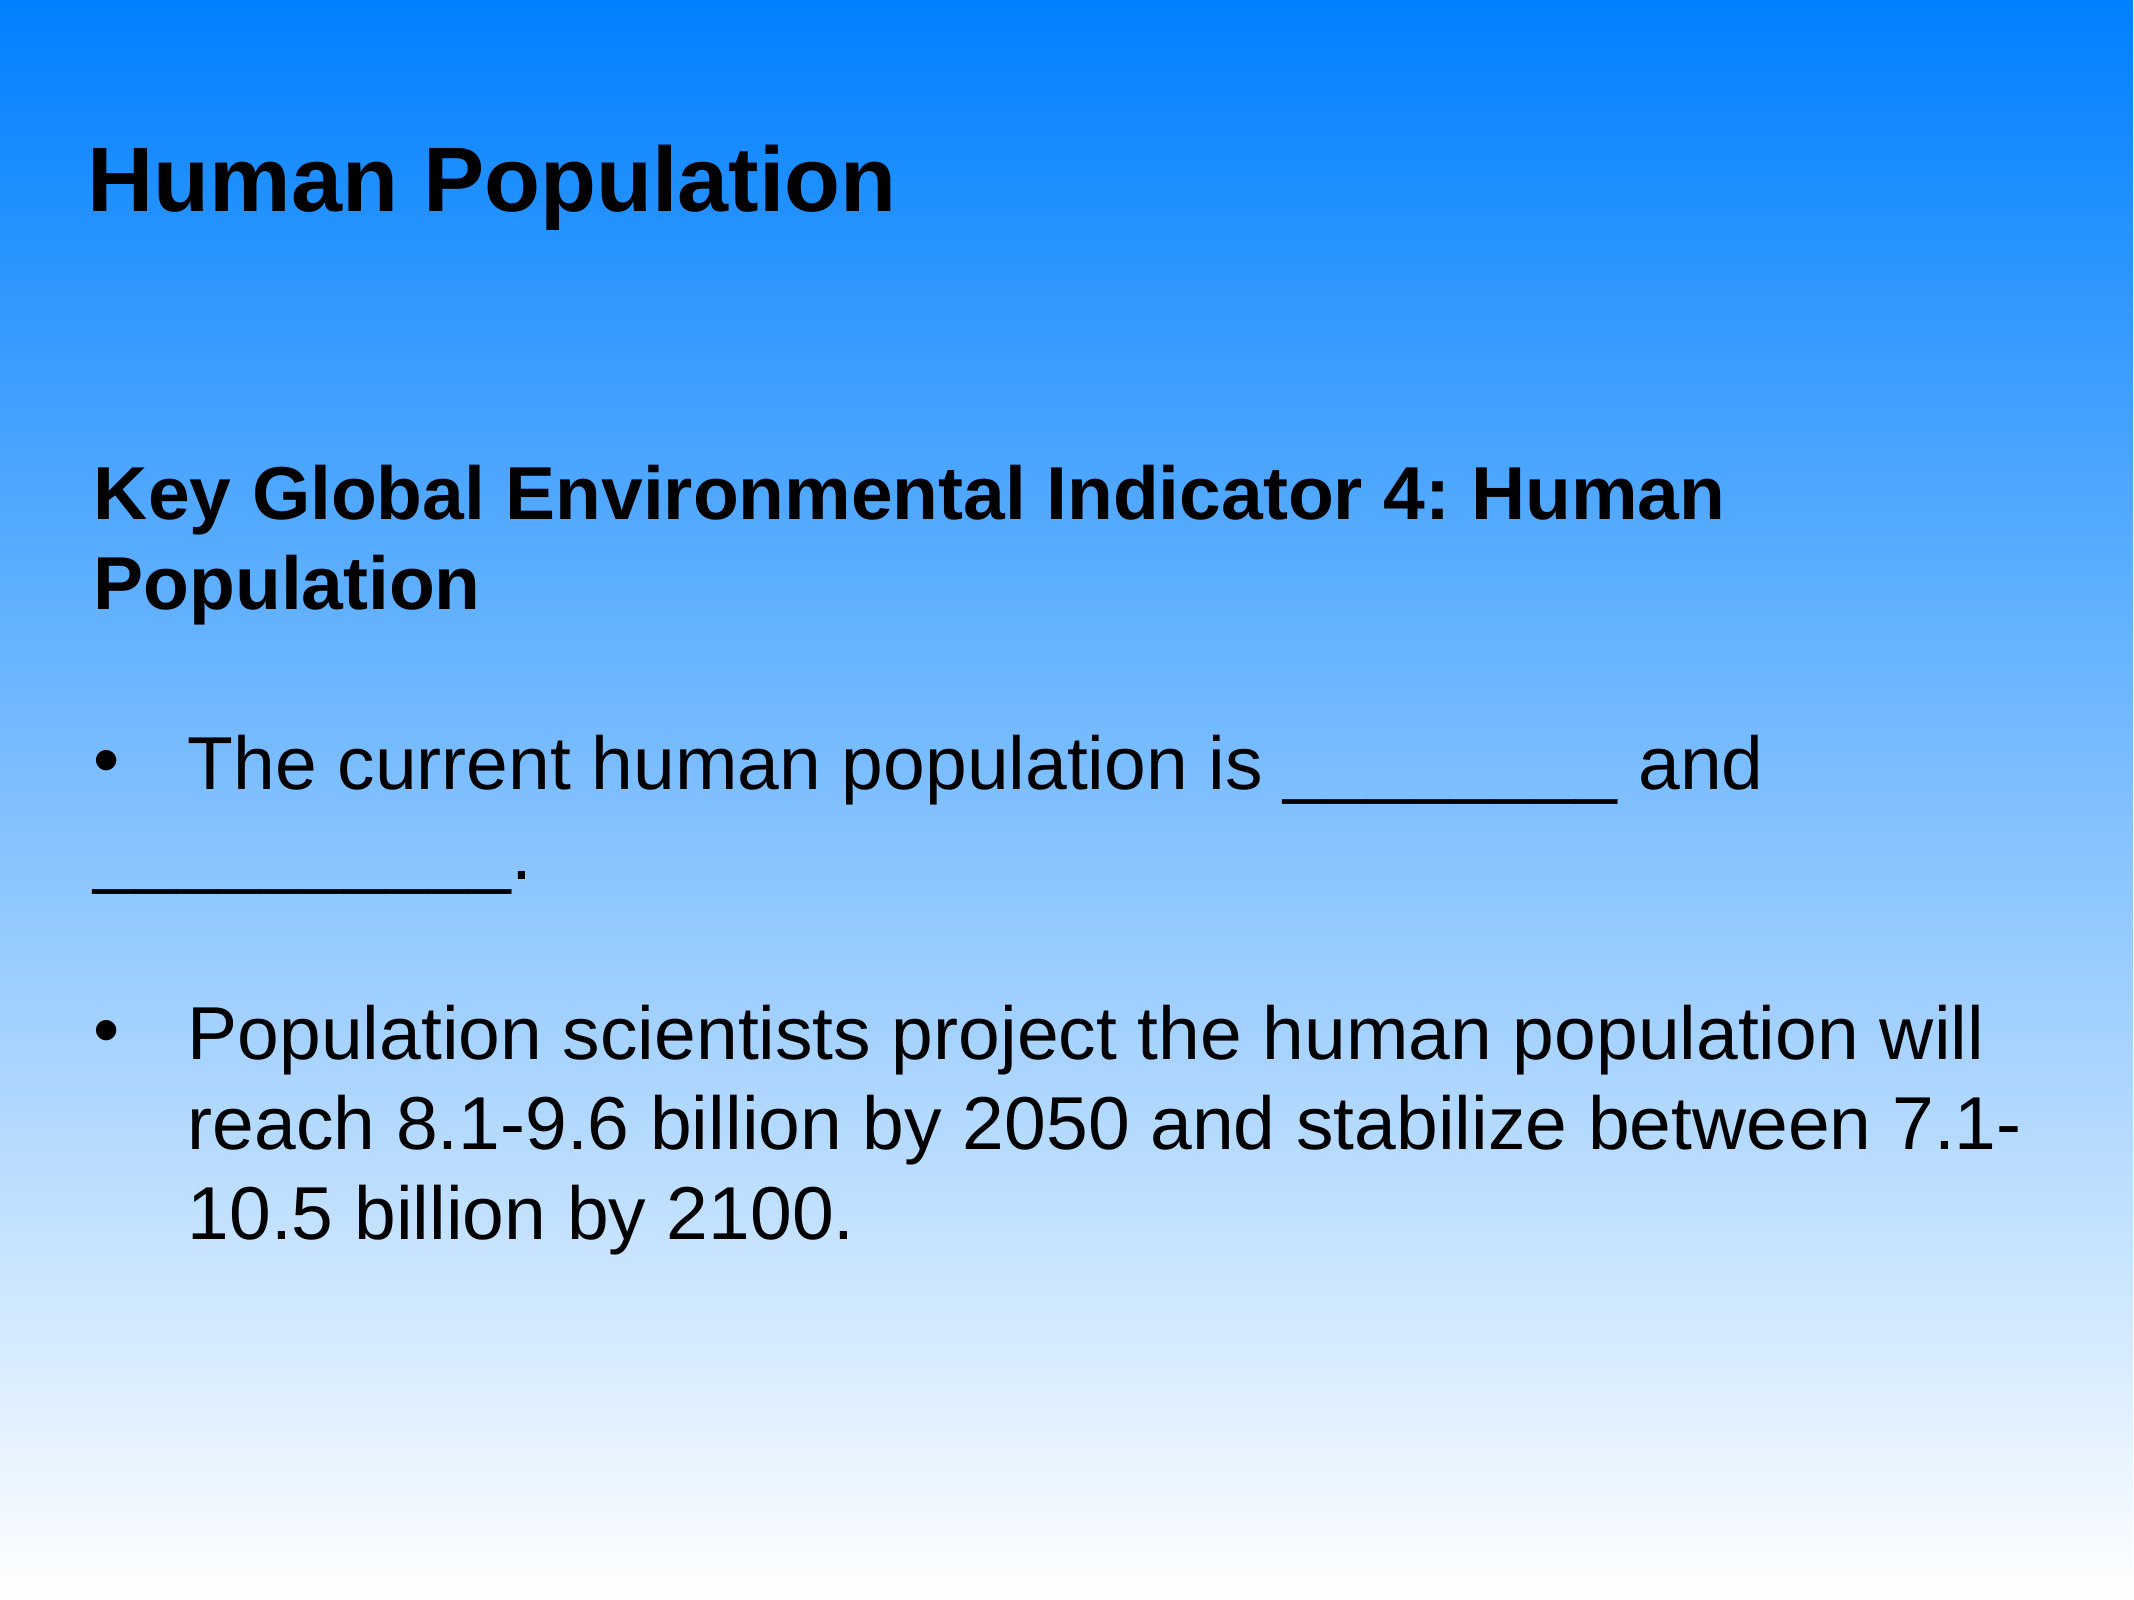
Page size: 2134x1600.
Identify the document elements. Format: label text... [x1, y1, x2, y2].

text_box Key Global Environmental Indicator 4: Human Population The current human population is ________ and __________. Population scientists project the human population will reach 8.1-9.6 billion by 2050 and stabilize between 7.1-10.5 billion by 2100. [79, 437, 2055, 1353]
title Human Population [79, 75, 2092, 275]
